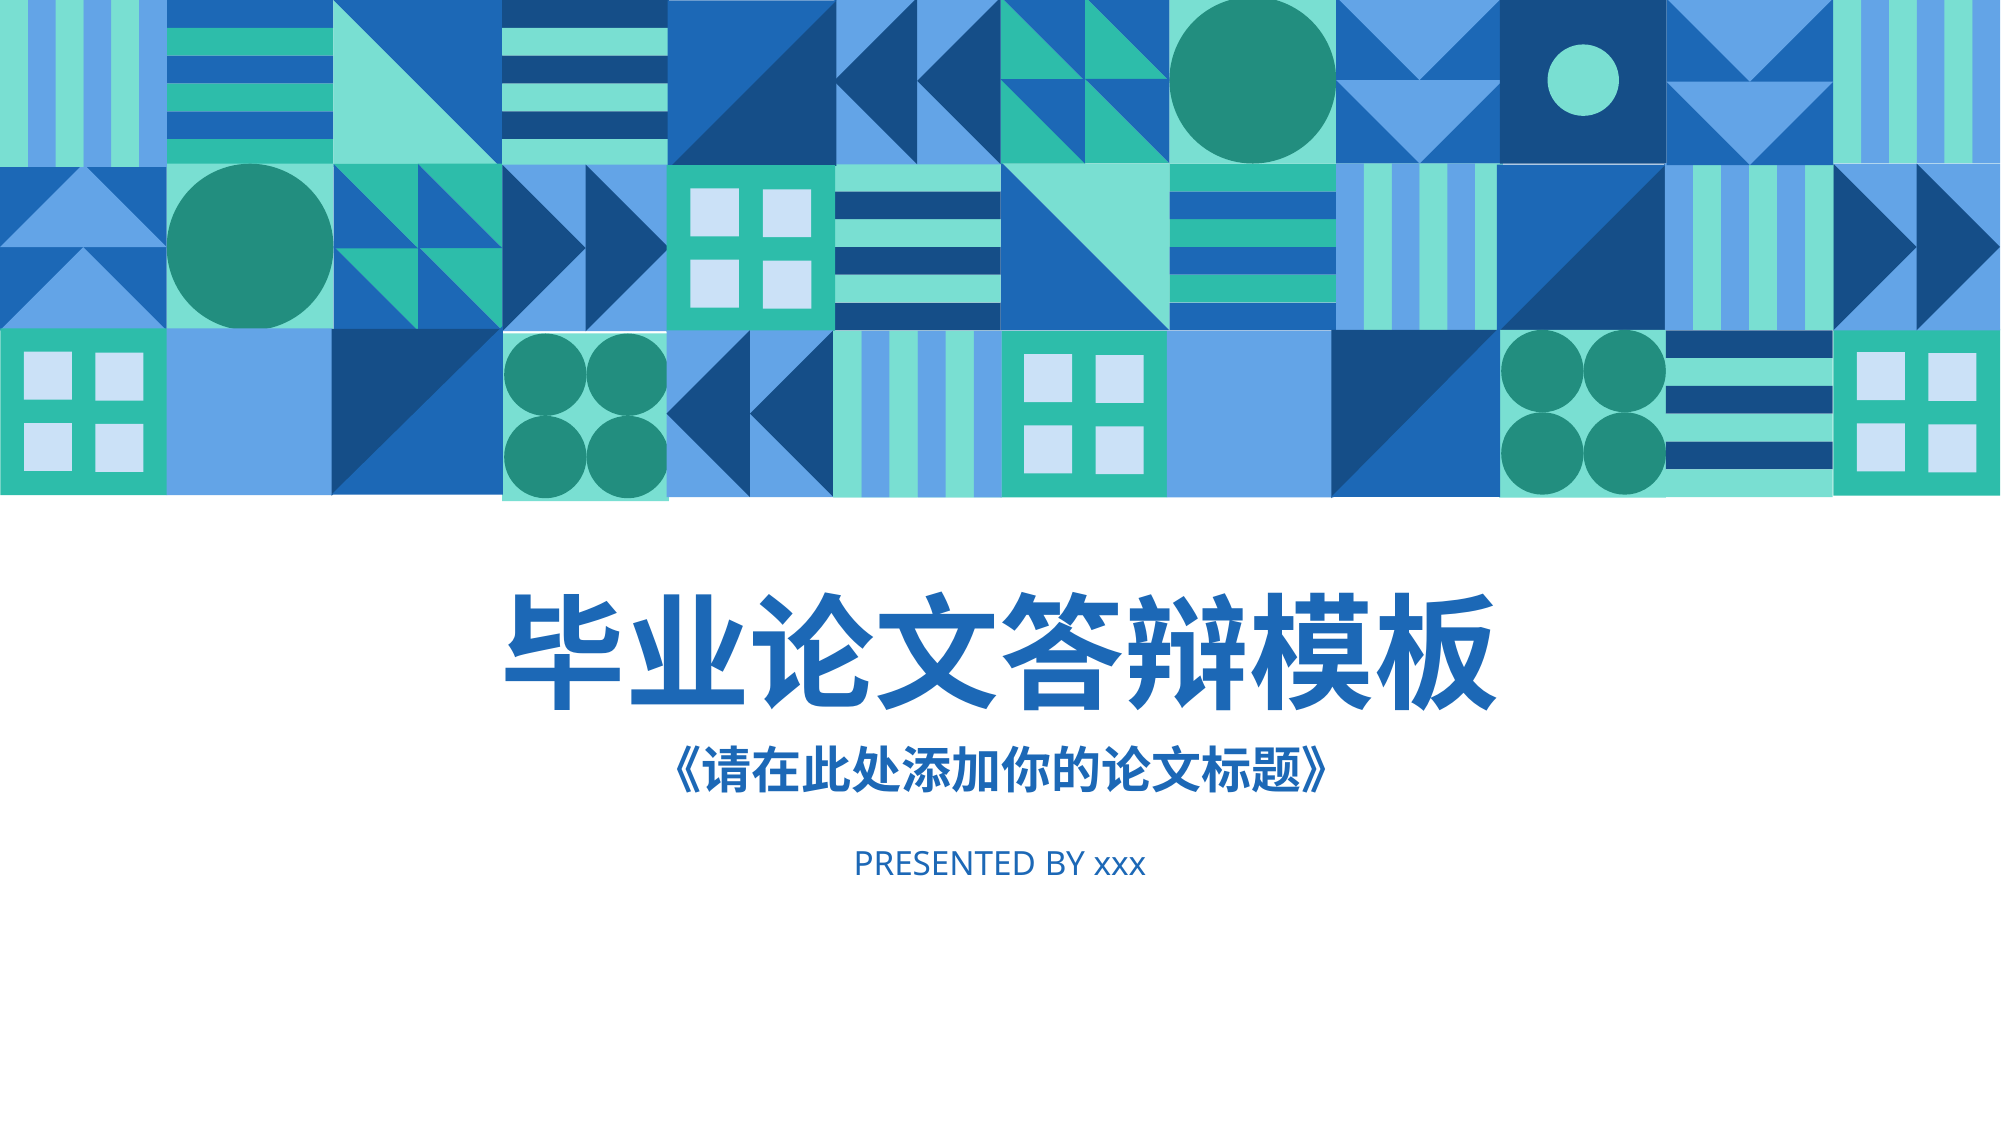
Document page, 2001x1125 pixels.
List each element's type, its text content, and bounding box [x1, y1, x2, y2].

list 《请在此处添加你的论文标题》 [417, 728, 1586, 818]
list 毕业论文答辩模板 [416, 590, 1584, 729]
list PRESENTED BY xxx [416, 836, 1584, 893]
